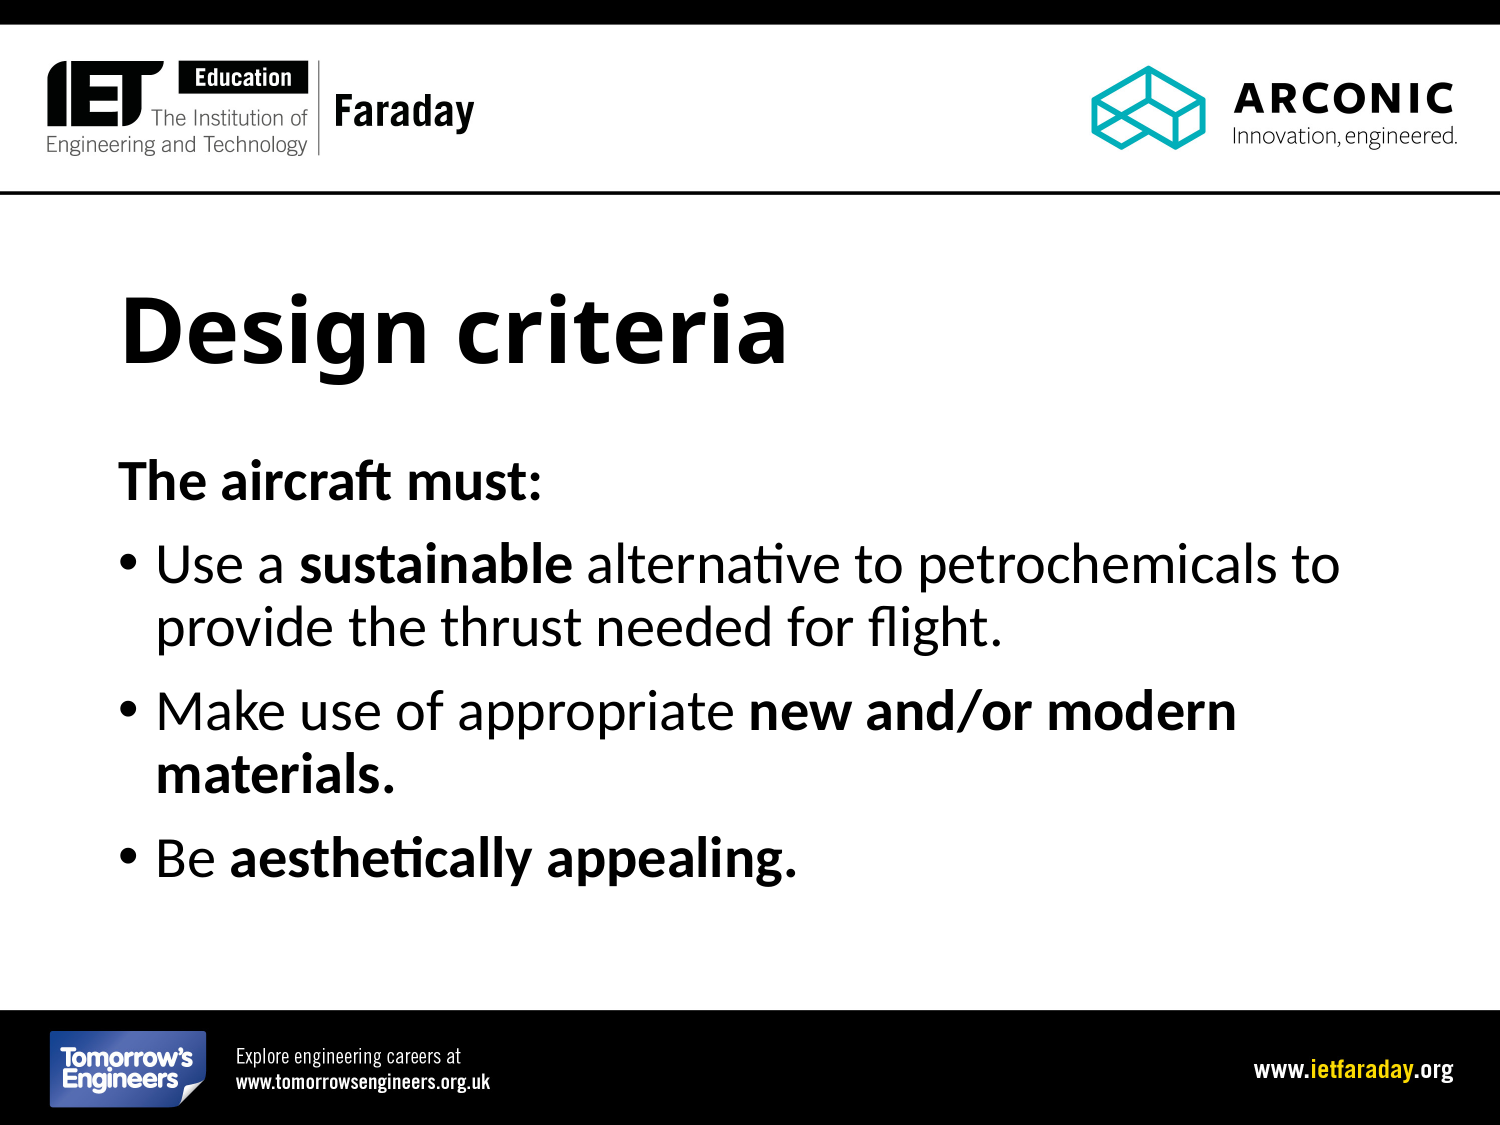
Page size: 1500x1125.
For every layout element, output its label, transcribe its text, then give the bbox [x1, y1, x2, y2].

list The aircraft must: Use a sustainable alternative to petrochemicals to provide the thrust needed for flight. Make use of appropriate new and/or modern materials. Be aesthetically appealing. [103, 442, 1397, 967]
picture [0, 0, 1500, 1125]
title Design criteria [103, 224, 1397, 442]
